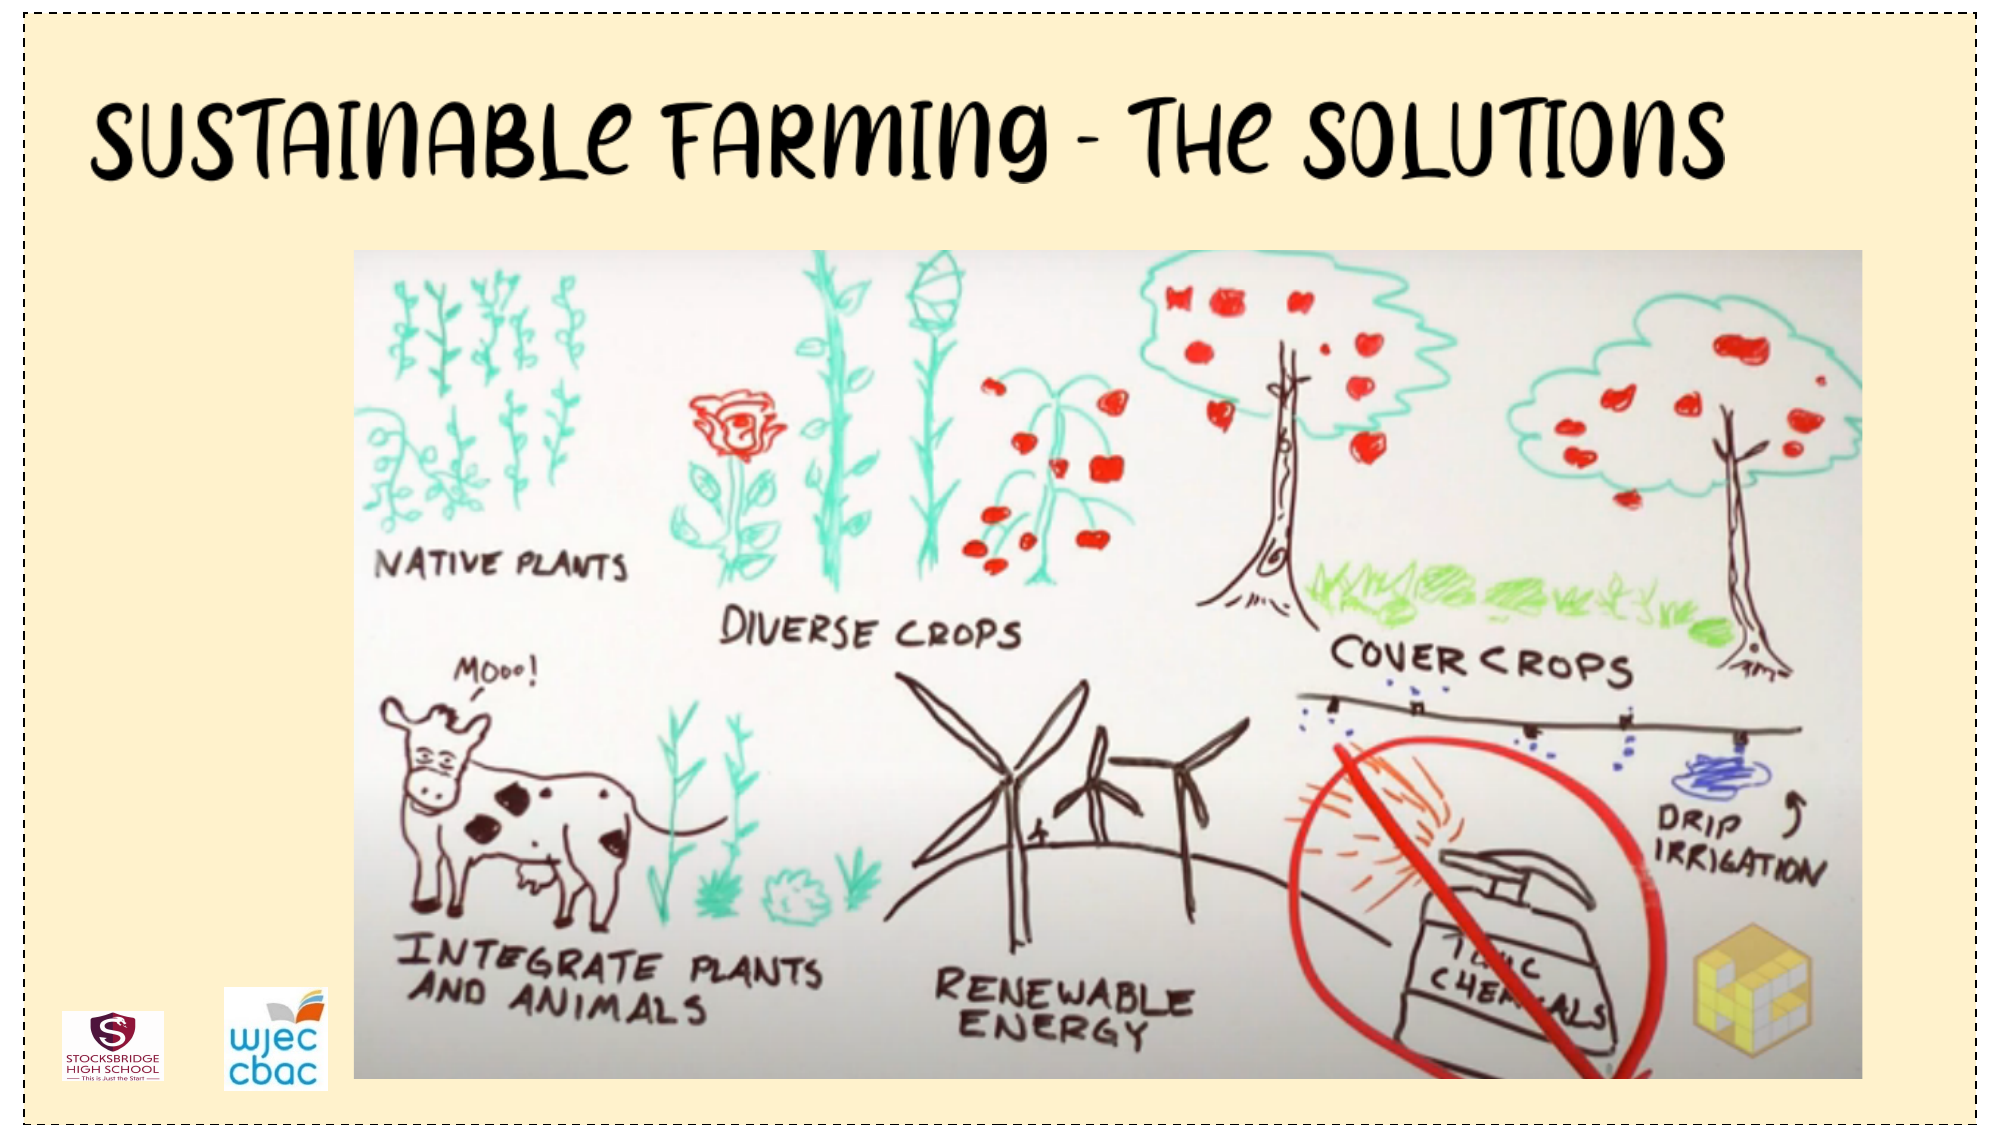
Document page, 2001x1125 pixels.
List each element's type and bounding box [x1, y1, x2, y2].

picture [1127, 96, 1725, 181]
text_box [23, 12, 1977, 1125]
picture [62, 1011, 164, 1081]
picture [224, 987, 328, 1091]
picture [89, 97, 1100, 184]
list [353, 250, 1863, 1079]
